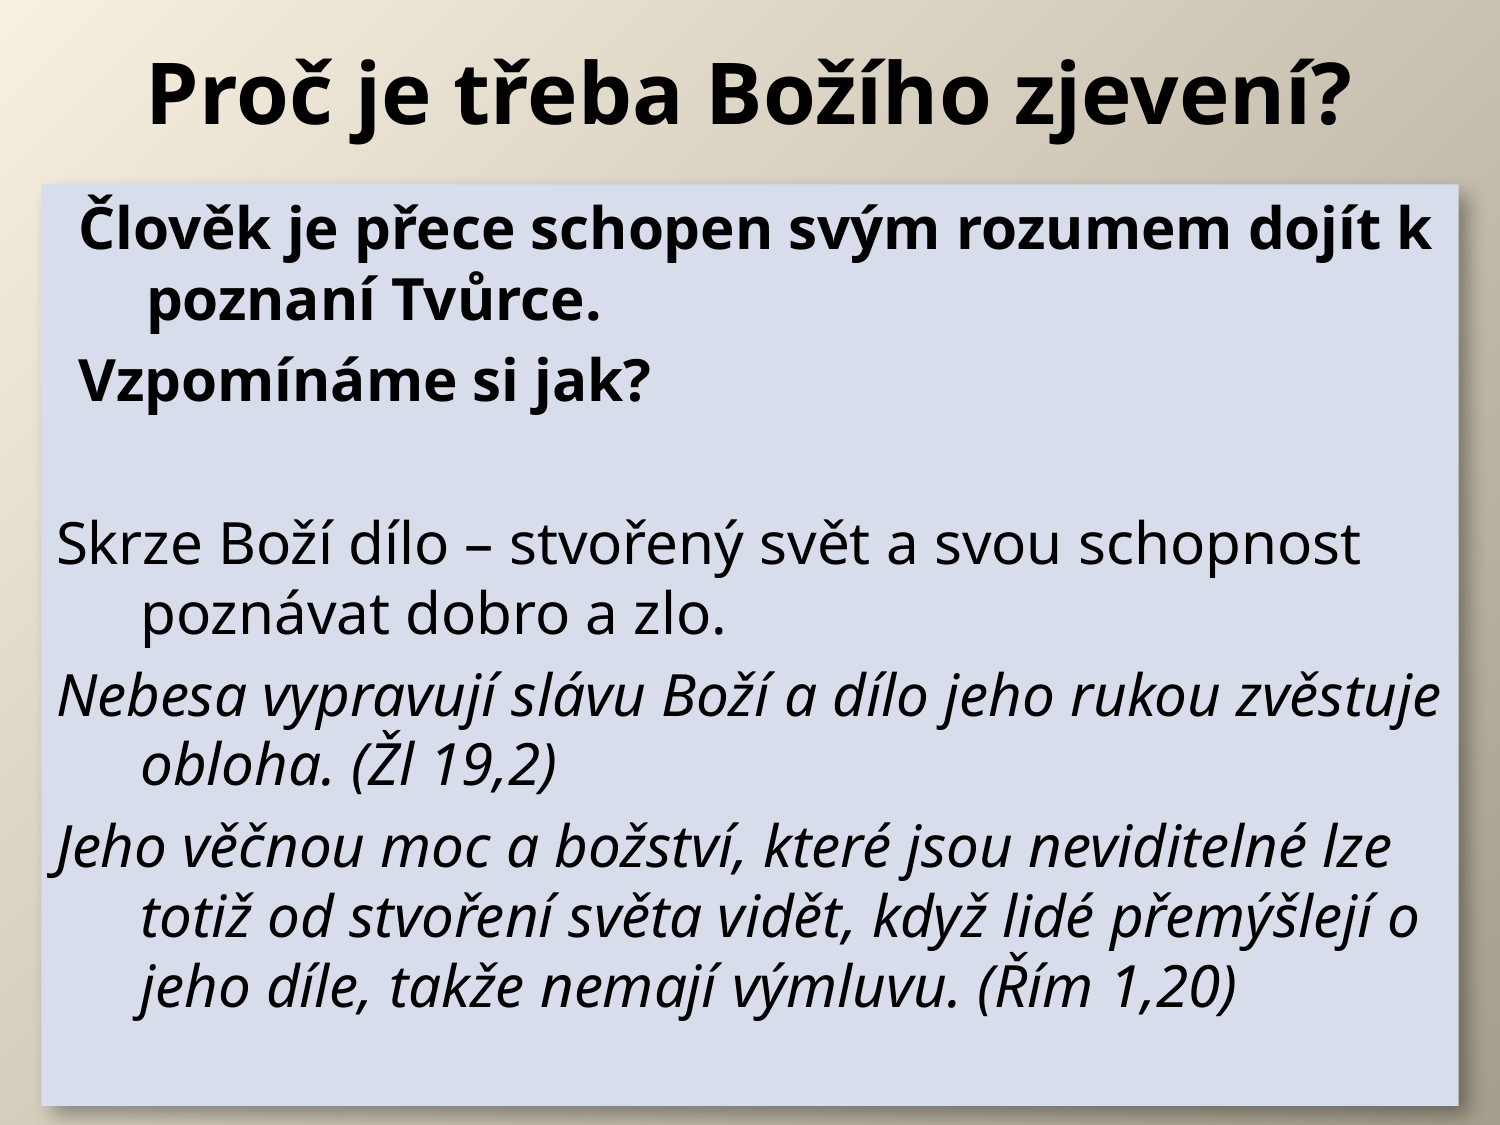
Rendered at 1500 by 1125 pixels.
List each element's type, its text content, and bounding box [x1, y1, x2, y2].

list Člověk je přece schopen svým rozumem dojít k poznaní Tvůrce. Vzpomínáme si jak? Skrze Boží dílo – stvořený svět a svou schopnost poznávat dobro a zlo. Nebesa vypravují slávu Boží a dílo jeho rukou zvěstuje obloha. (Žl 19,2) Jeho věčnou moc a božství, které jsou neviditelné lze totiž od stvoření světa vidět, když lidé přemýšlejí o jeho díle, takže nemají výmluvu. (Řím 1,20) [41, 184, 1459, 1107]
title Proč je třeba Božího zjevení? [17, 19, 1483, 161]
